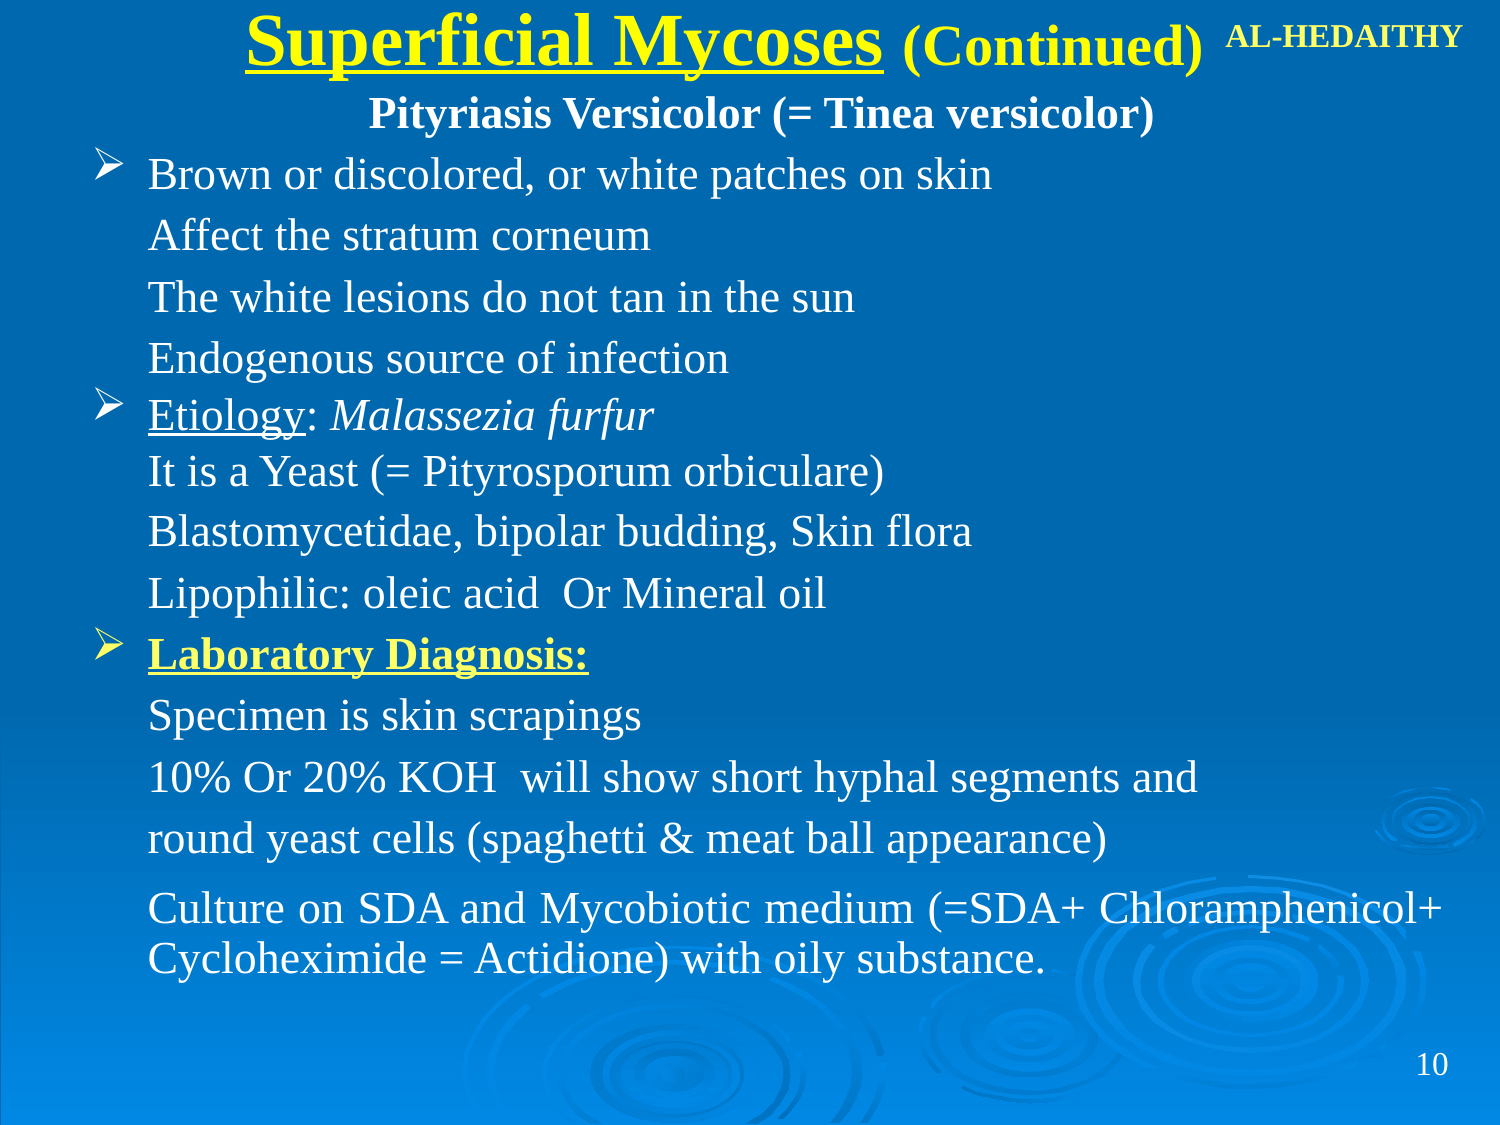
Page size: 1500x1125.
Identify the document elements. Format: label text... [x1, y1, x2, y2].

text_box Superficial Mycoses (Continued) [230, 0, 1246, 89]
text_box Pityriasis Versicolor (= Tinea versicolor) Brown or discolored, or white patches on skin Affect the stratum corneum The white lesions do not tan in the sun Endogenous source of infection Etiology: Malassezia furfur It is a Yeast (= Pityrosporum orbiculare) Blastomycetidae, bipolar budding, Skin flora Lipophilic: oleic acid Or Mineral oil Laboratory Diagnosis: Specimen is skin scrapings 10% Or 20% KOH will show short hyphal segments and round yeast cells (spaghetti & meat ball appearance) Culture on SDA and Mycobiotic medium (=SDA+ Chloramphenicol+ Cycloheximide = Actidione) with oily substance. [76, 90, 1459, 991]
text_box AL-HEDAITHY [1210, 7, 1495, 62]
text_box 10 [1364, 1034, 1500, 1090]
